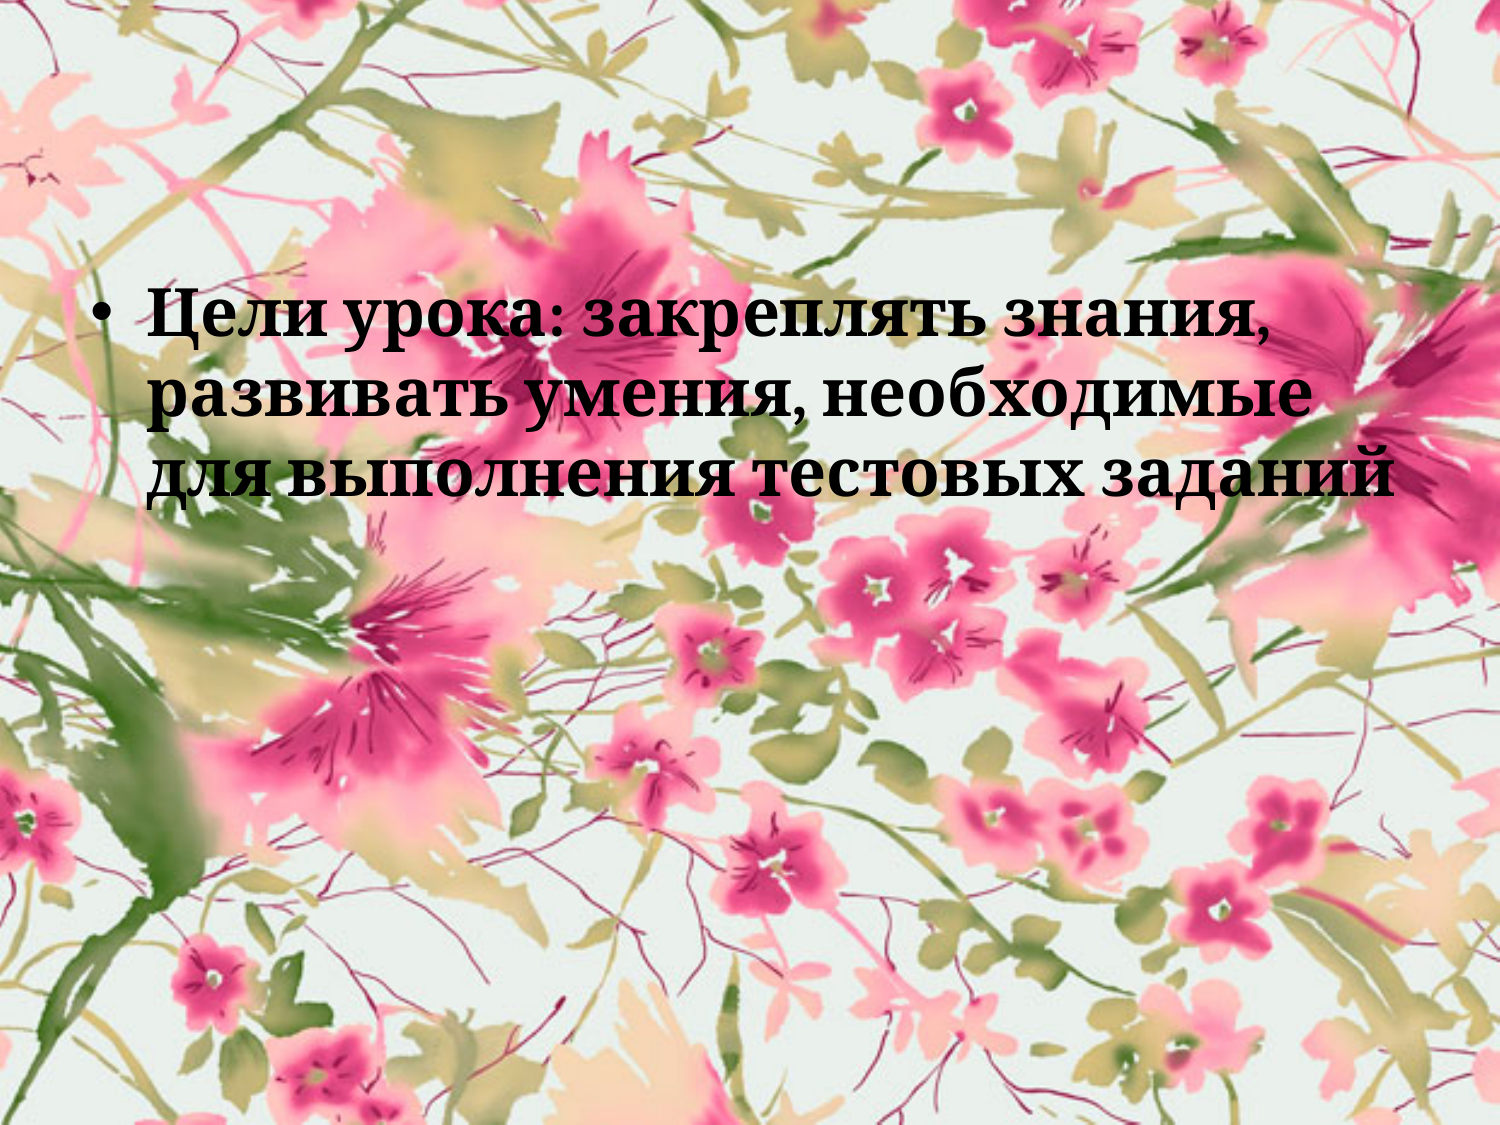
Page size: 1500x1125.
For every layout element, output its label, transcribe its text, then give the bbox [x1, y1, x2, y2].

picture [0, 0, 1500, 1125]
list Цели урока: закреплять знания, развивать умения, необходимые для выполнения тестовых заданий [75, 262, 1425, 1005]
